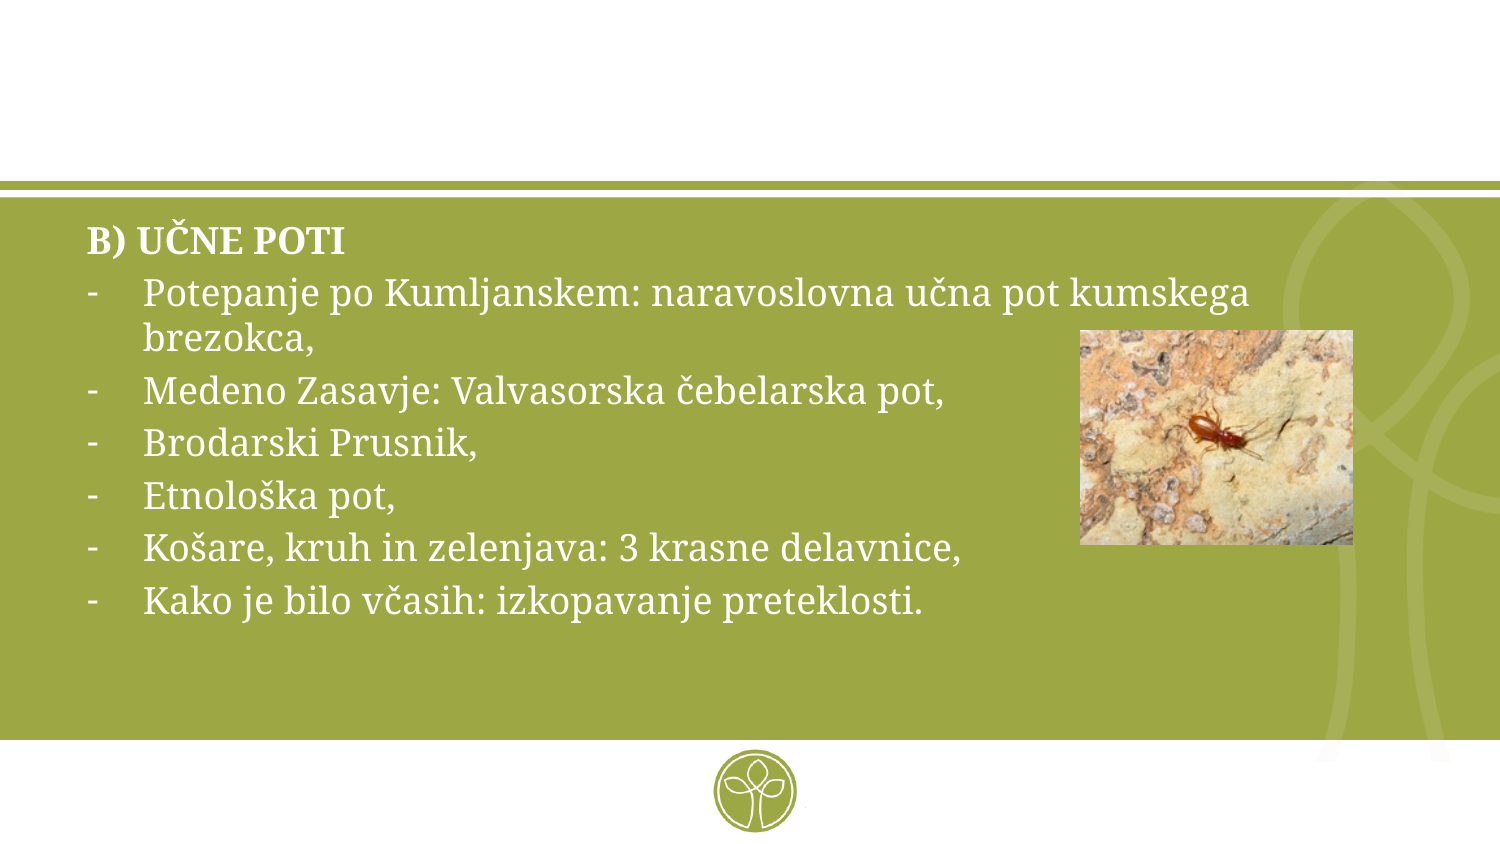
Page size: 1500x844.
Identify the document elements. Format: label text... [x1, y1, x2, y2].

picture [692, 740, 806, 844]
list B) UČNE POTI Potepanje po Kumljanskem: naravoslovna učna pot kumskega brezokca, Medeno Zasavje: Valvasorska čebelarska pot, Brodarski Prusnik, Etnološka pot, Košare, kruh in zelenjava: 3 krasne delavnice, Kako je bilo včasih: izkopavanje preteklosti. [71, 209, 1422, 728]
picture [1080, 330, 1353, 545]
